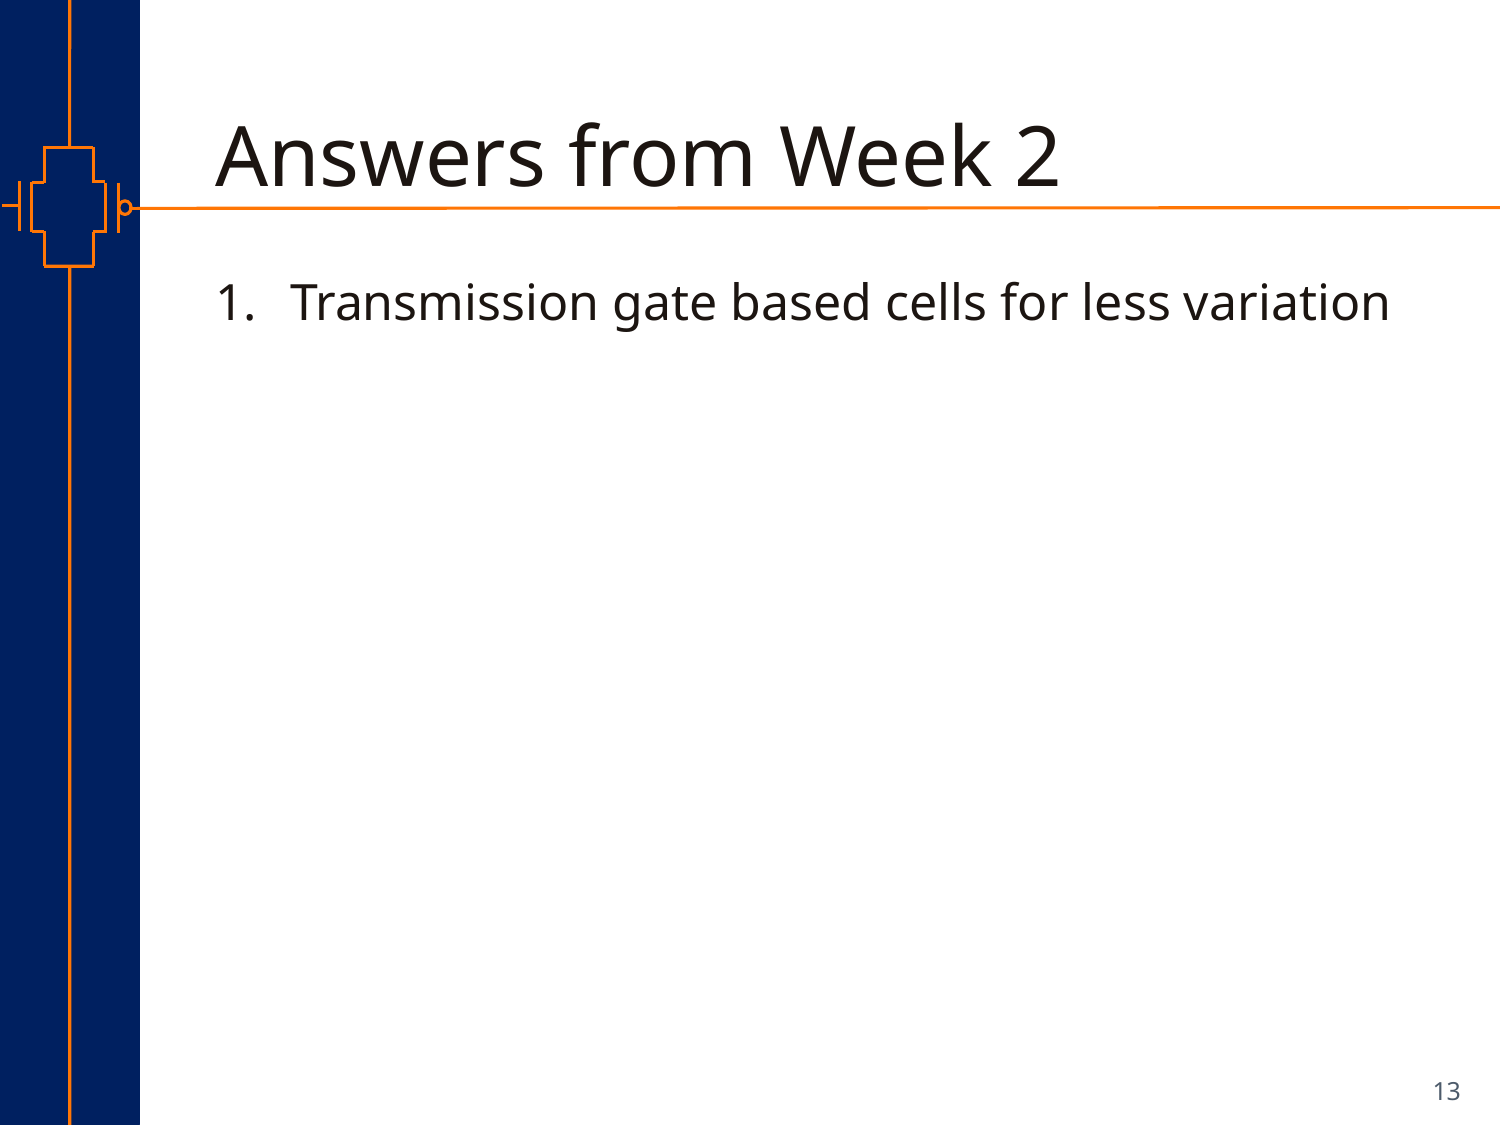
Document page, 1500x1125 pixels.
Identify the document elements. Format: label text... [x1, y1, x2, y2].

slide_number 13 [1417, 1062, 1488, 1123]
list Transmission gate based cells for less variation [200, 262, 1425, 1034]
title Answers from Week 2 [200, 23, 1388, 211]
